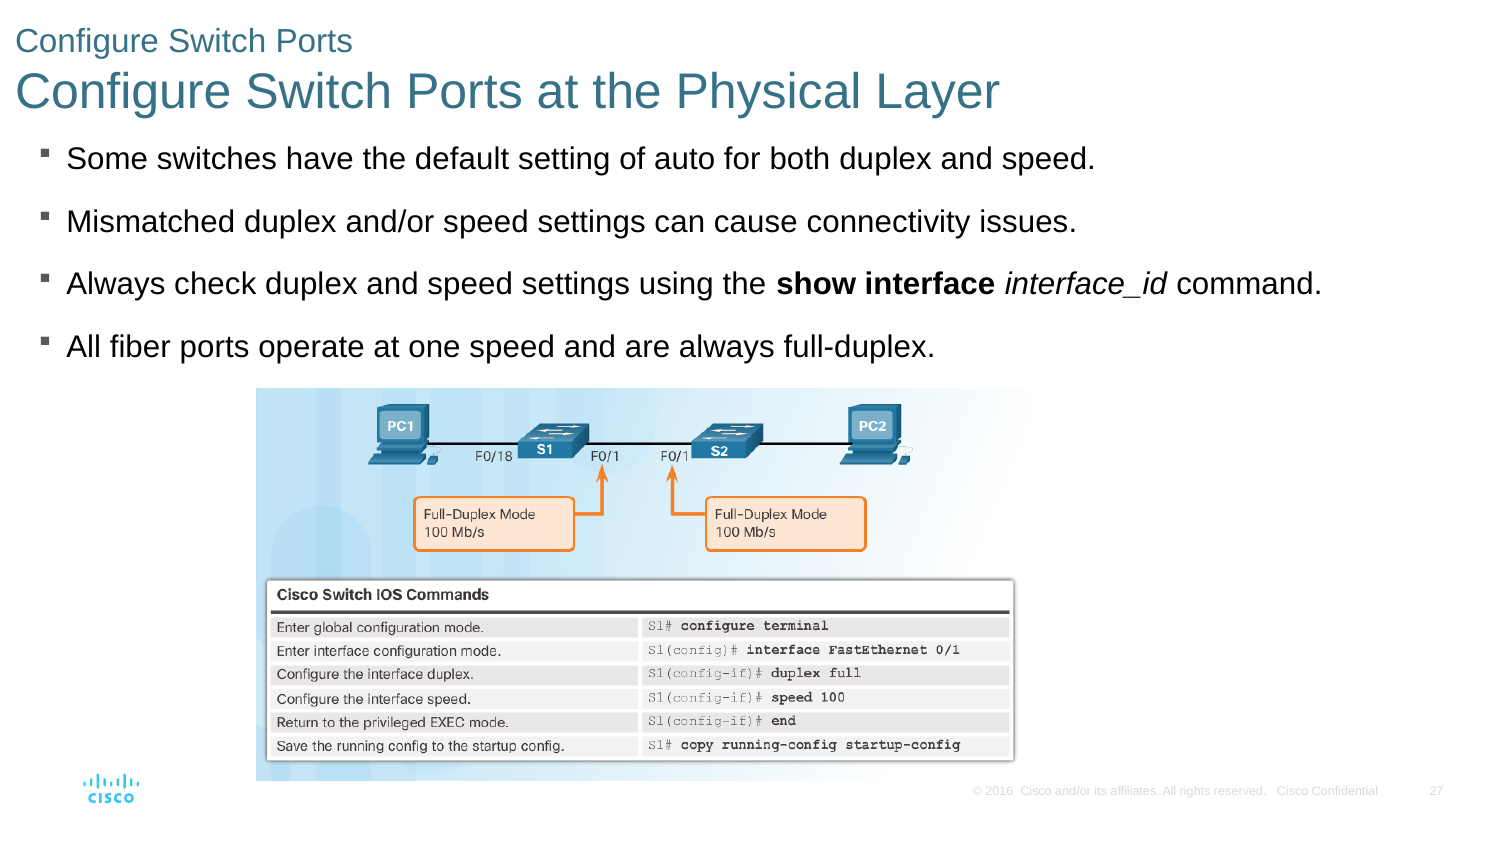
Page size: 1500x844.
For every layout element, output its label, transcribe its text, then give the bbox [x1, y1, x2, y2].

picture [256, 388, 1029, 781]
list Some switches have the default setting of auto for both duplex and speed. Mismatched duplex and/or speed settings can cause connectivity issues. Always check duplex and speed settings using the show interface interface_id command. All fiber ports operate at one speed and are always full-duplex. [23, 131, 1476, 813]
title Configure Switch Ports Configure Switch Ports at the Physical Layer [0, 6, 1500, 131]
